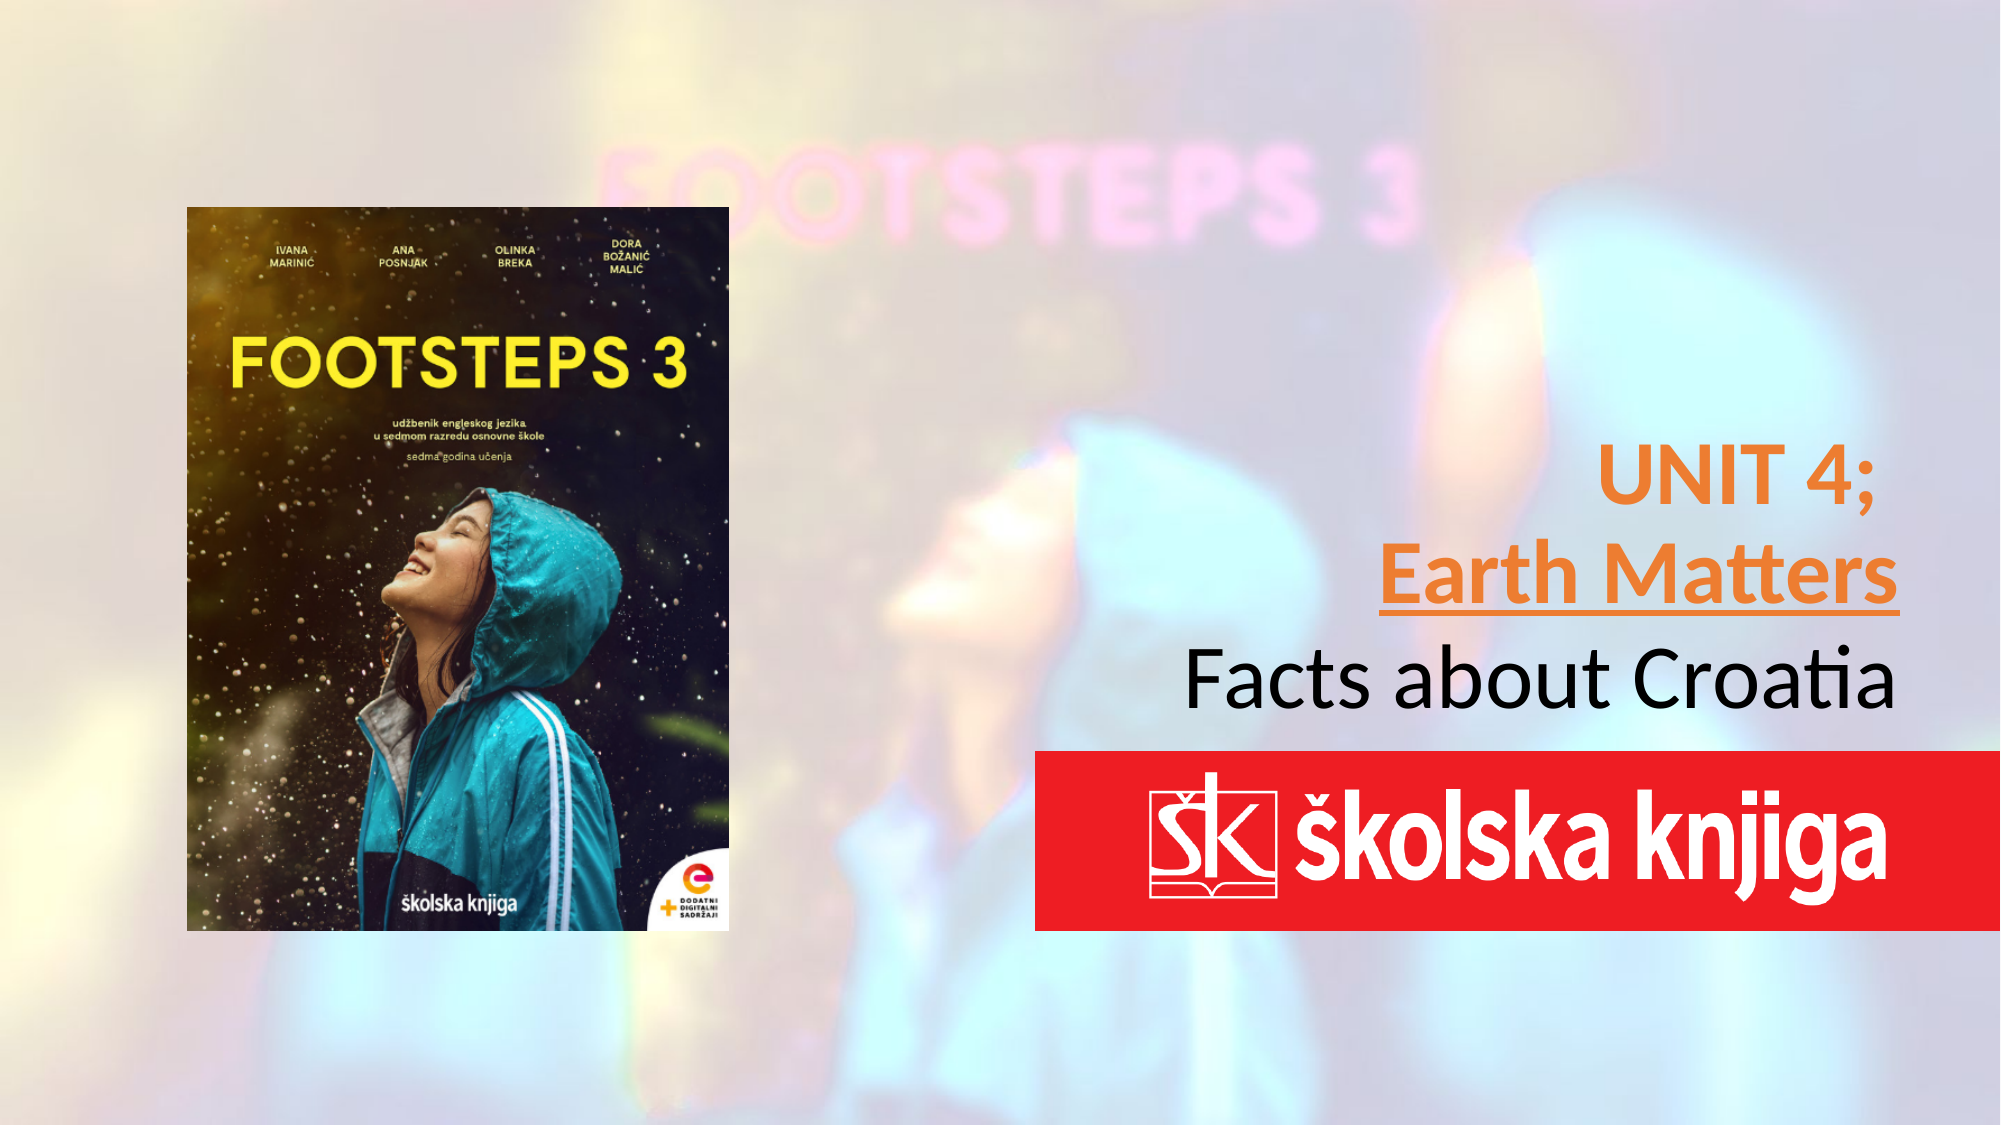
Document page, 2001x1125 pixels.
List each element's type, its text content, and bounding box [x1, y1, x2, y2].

subtitle Facts about Croatia [870, 542, 1915, 815]
picture [0, 0, 2001, 1125]
title UNIT 4; Earth Matters [729, 239, 1915, 632]
